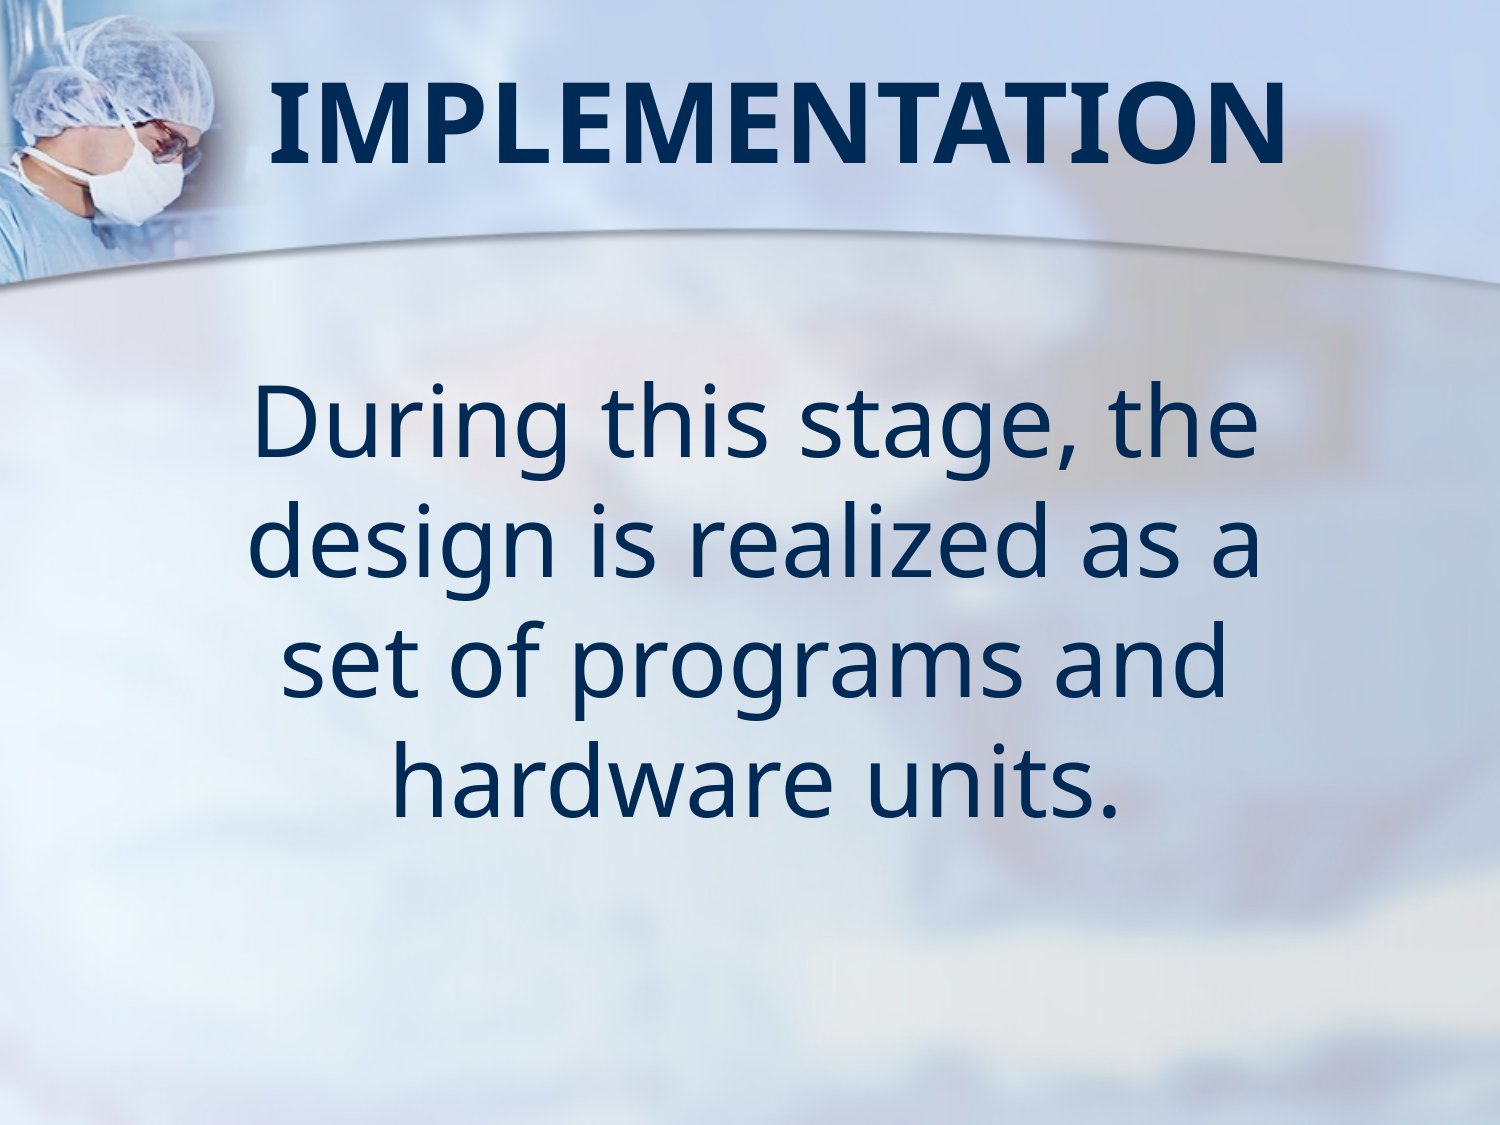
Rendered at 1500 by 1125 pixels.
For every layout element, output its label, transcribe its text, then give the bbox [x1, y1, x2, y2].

title Implementation [162, 37, 1401, 201]
picture [0, 1, 1500, 1125]
text_box During this stage, the design is realized as a set of programs and hardware units. [149, 349, 1363, 845]
